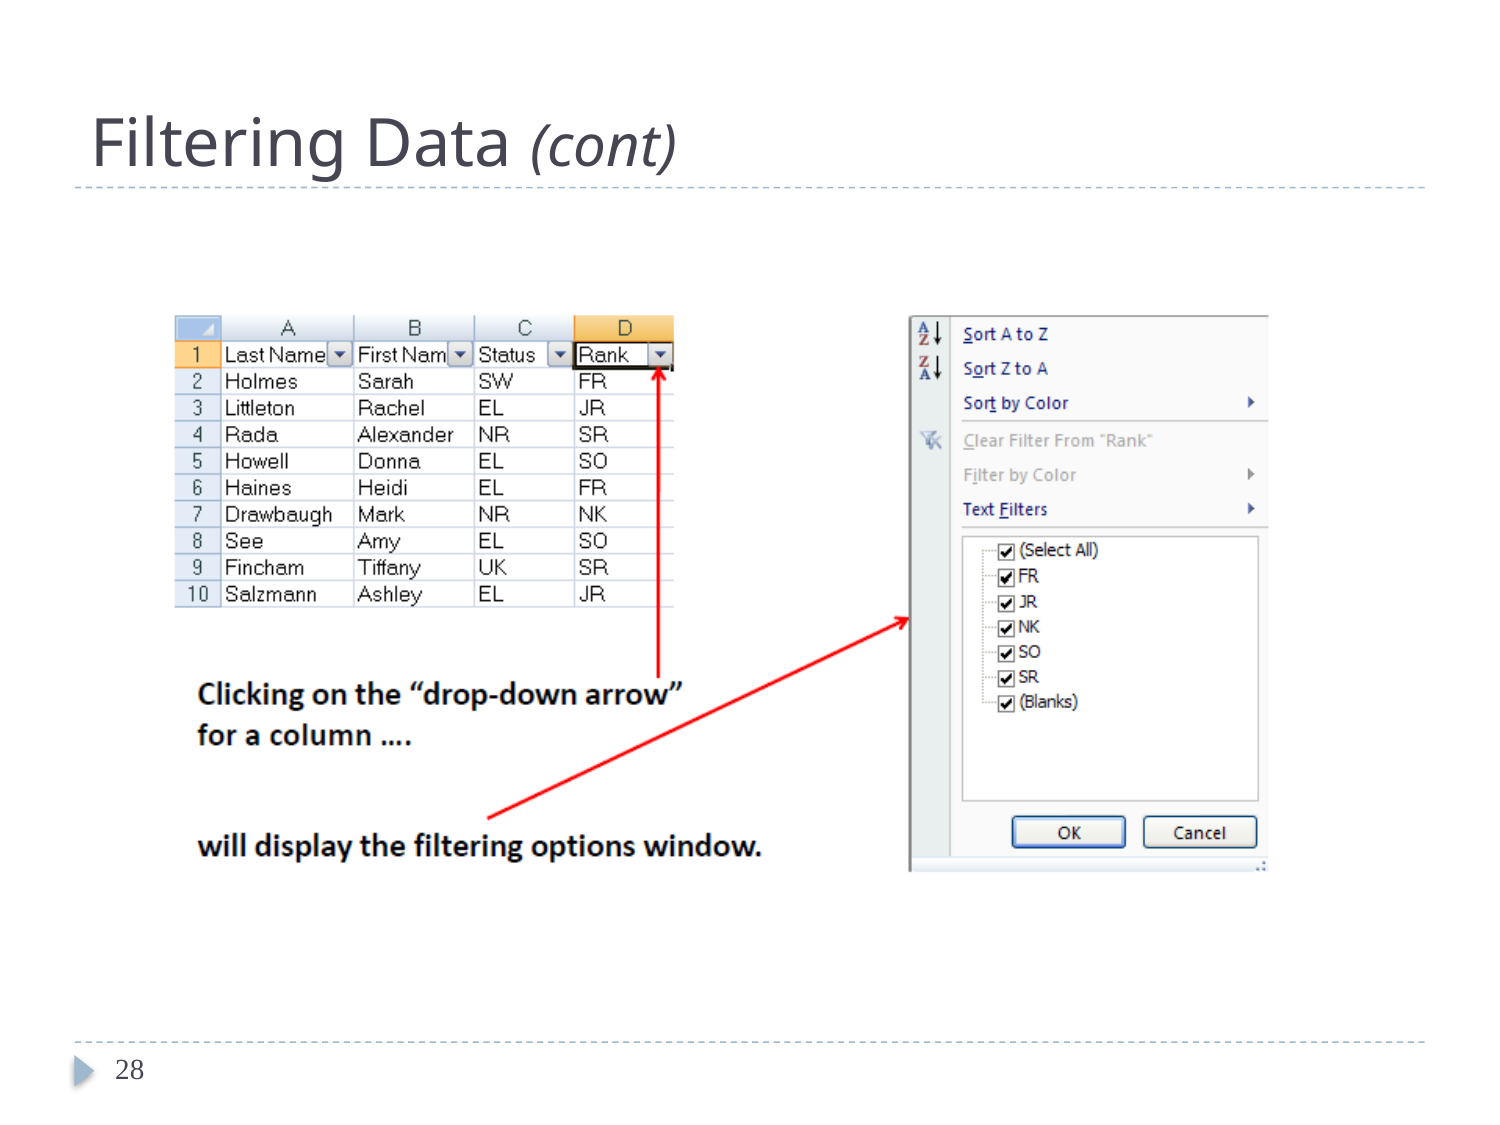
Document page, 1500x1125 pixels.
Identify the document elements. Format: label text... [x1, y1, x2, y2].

title Filtering Data (cont) [74, 24, 1426, 188]
slide_number 28 [100, 1042, 426, 1103]
picture [150, 278, 1350, 978]
